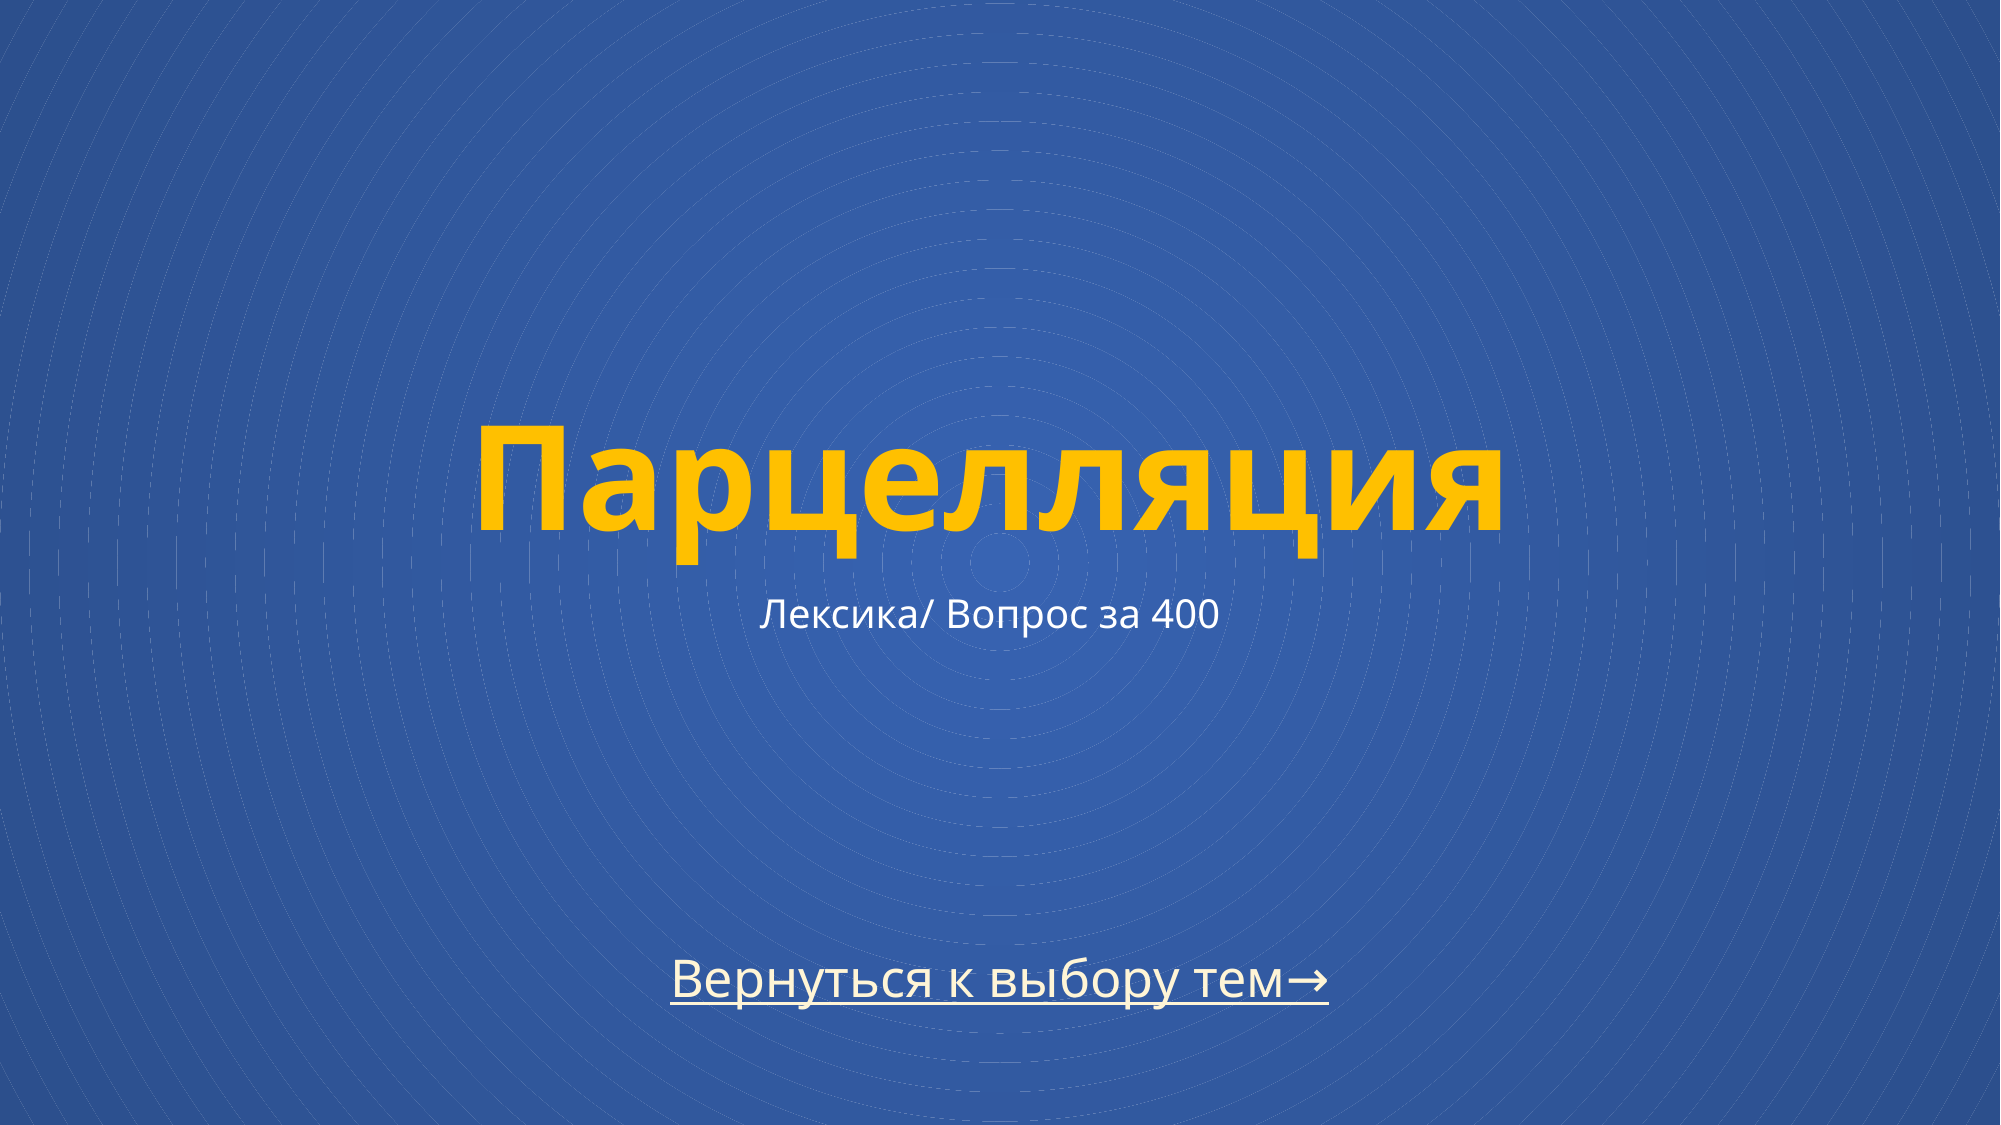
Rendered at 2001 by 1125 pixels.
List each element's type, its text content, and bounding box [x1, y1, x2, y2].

title Парцелляция Лексика/ Вопрос за 400 [30, 396, 1950, 646]
text_box Вернуться к выбору тем→ [655, 938, 1345, 1024]
